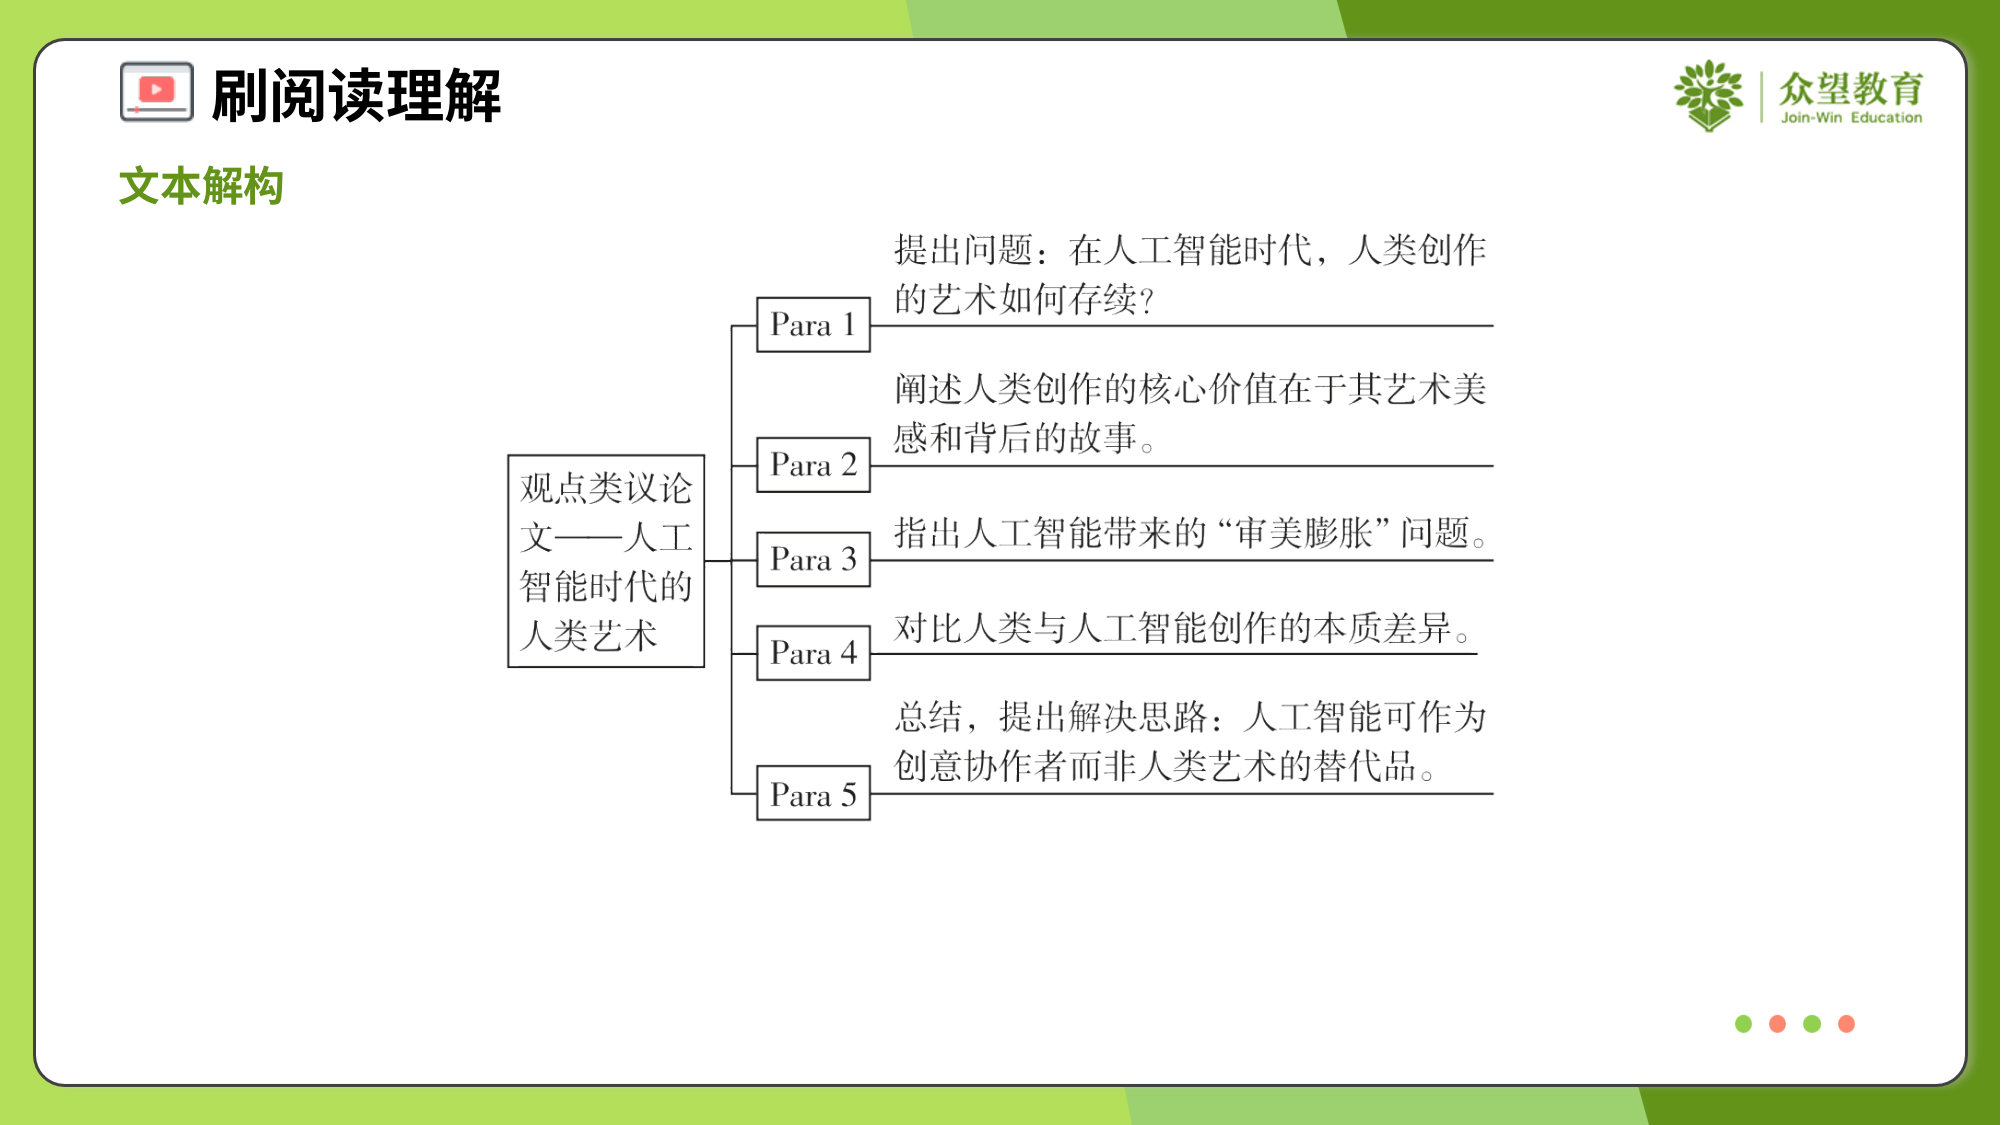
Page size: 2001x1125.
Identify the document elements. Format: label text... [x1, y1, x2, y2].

picture [0, 0, 2000, 1125]
text_box 文本解构 [118, 147, 1883, 206]
